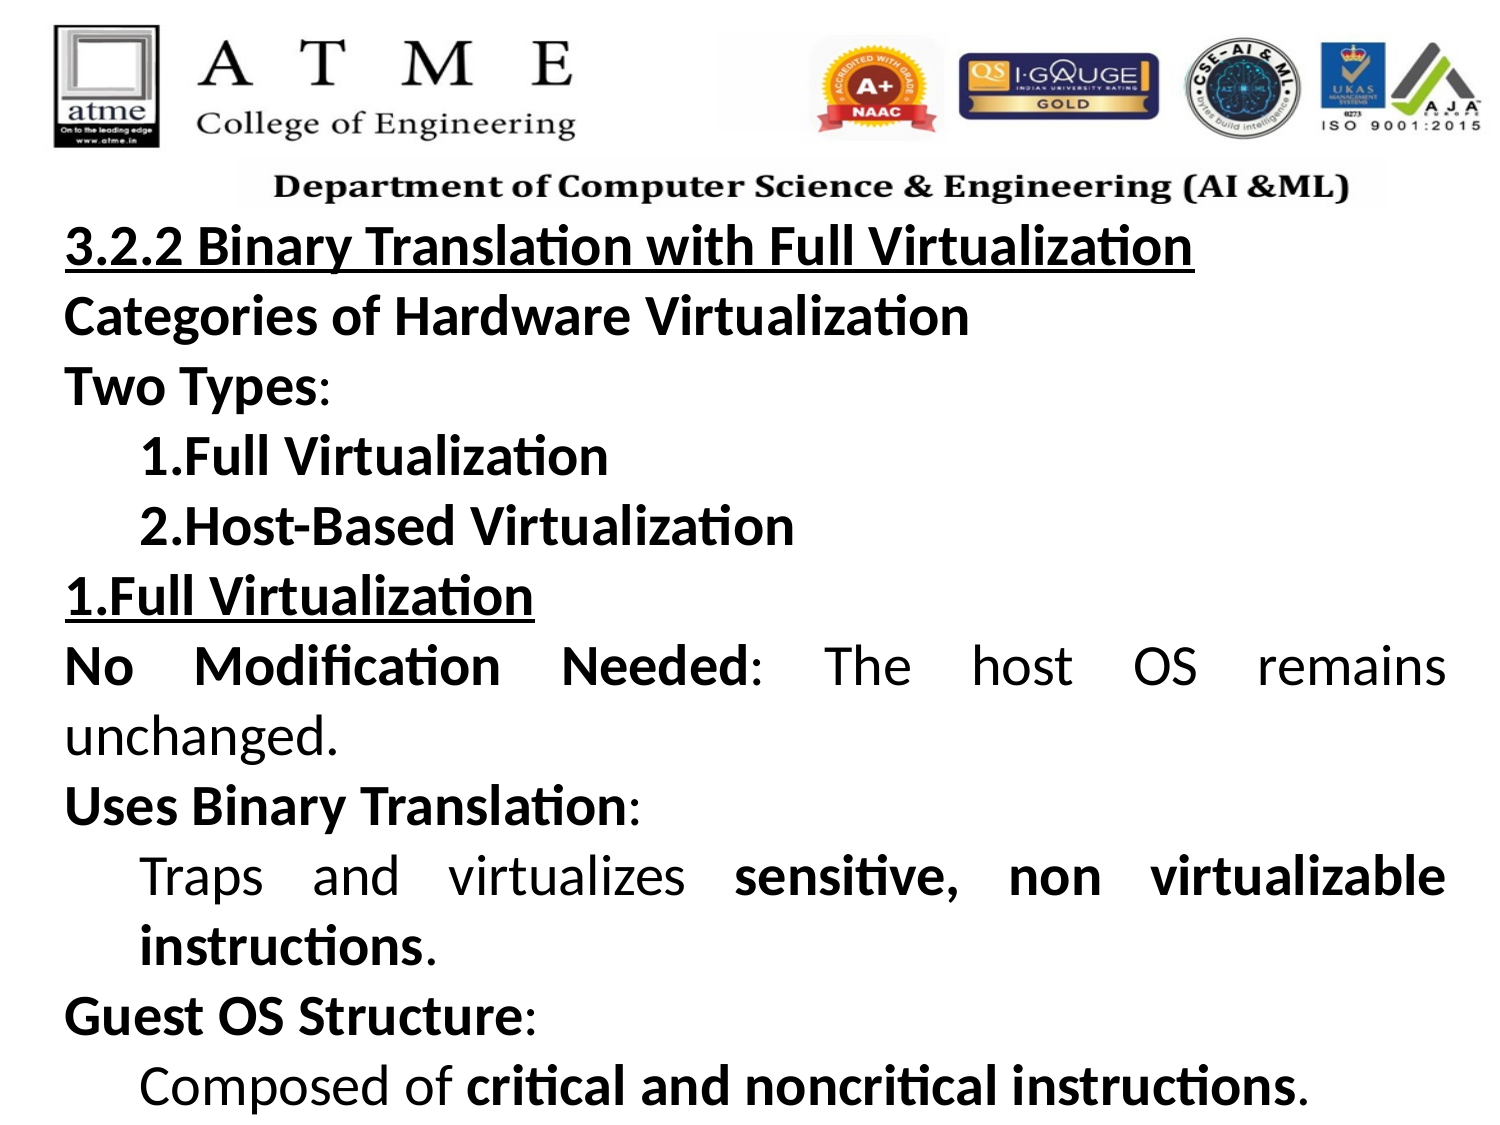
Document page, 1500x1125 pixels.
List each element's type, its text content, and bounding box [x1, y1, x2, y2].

picture [24, 0, 1500, 226]
text_box 3.2.2 Binary Translation with Full Virtualization Categories of Hardware Virtualization Two Types: 1.Full Virtualization 2.Host-Based Virtualization 1.Full Virtualization No Modification Needed: The host OS remains unchanged. Uses Binary Translation: Traps and virtualizes sensitive, non virtualizable instructions. Guest OS Structure: Composed of critical and noncritical instructions. [49, 234, 1463, 1125]
